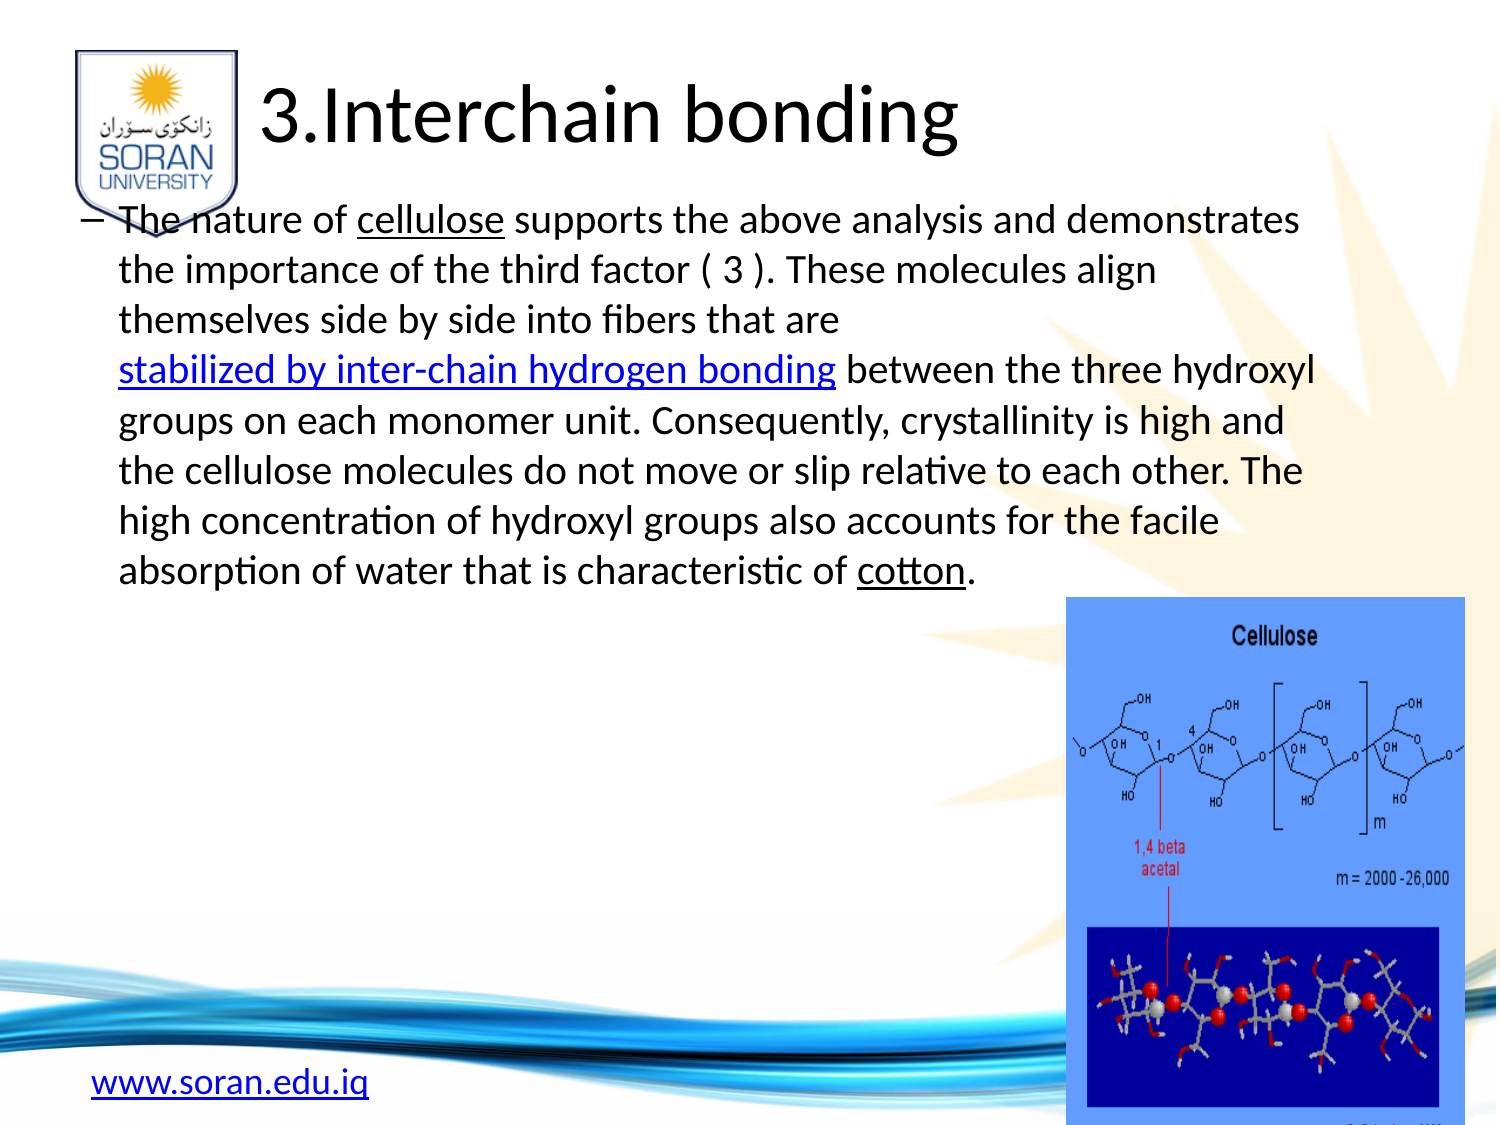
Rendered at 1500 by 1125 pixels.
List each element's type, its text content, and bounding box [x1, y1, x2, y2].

title 3.Interchain bonding [103, 0, 1397, 218]
picture [75, 50, 103, 184]
picture [0, 99, 1500, 1125]
list The nature of cellulose supports the above analysis and demonstrates the importance of the third factor ( 3 ). These molecules align themselves side by side into fibers that are stabilized by inter-chain hydrogen bonding between the three hydroxyl groups on each monomer unit. Consequently, crystallinity is high and the cellulose molecules do not move or slip relative to each other. The high concentration of hydroxyl groups also accounts for the facile absorption of water that is characteristic of cotton. [65, 184, 1360, 899]
